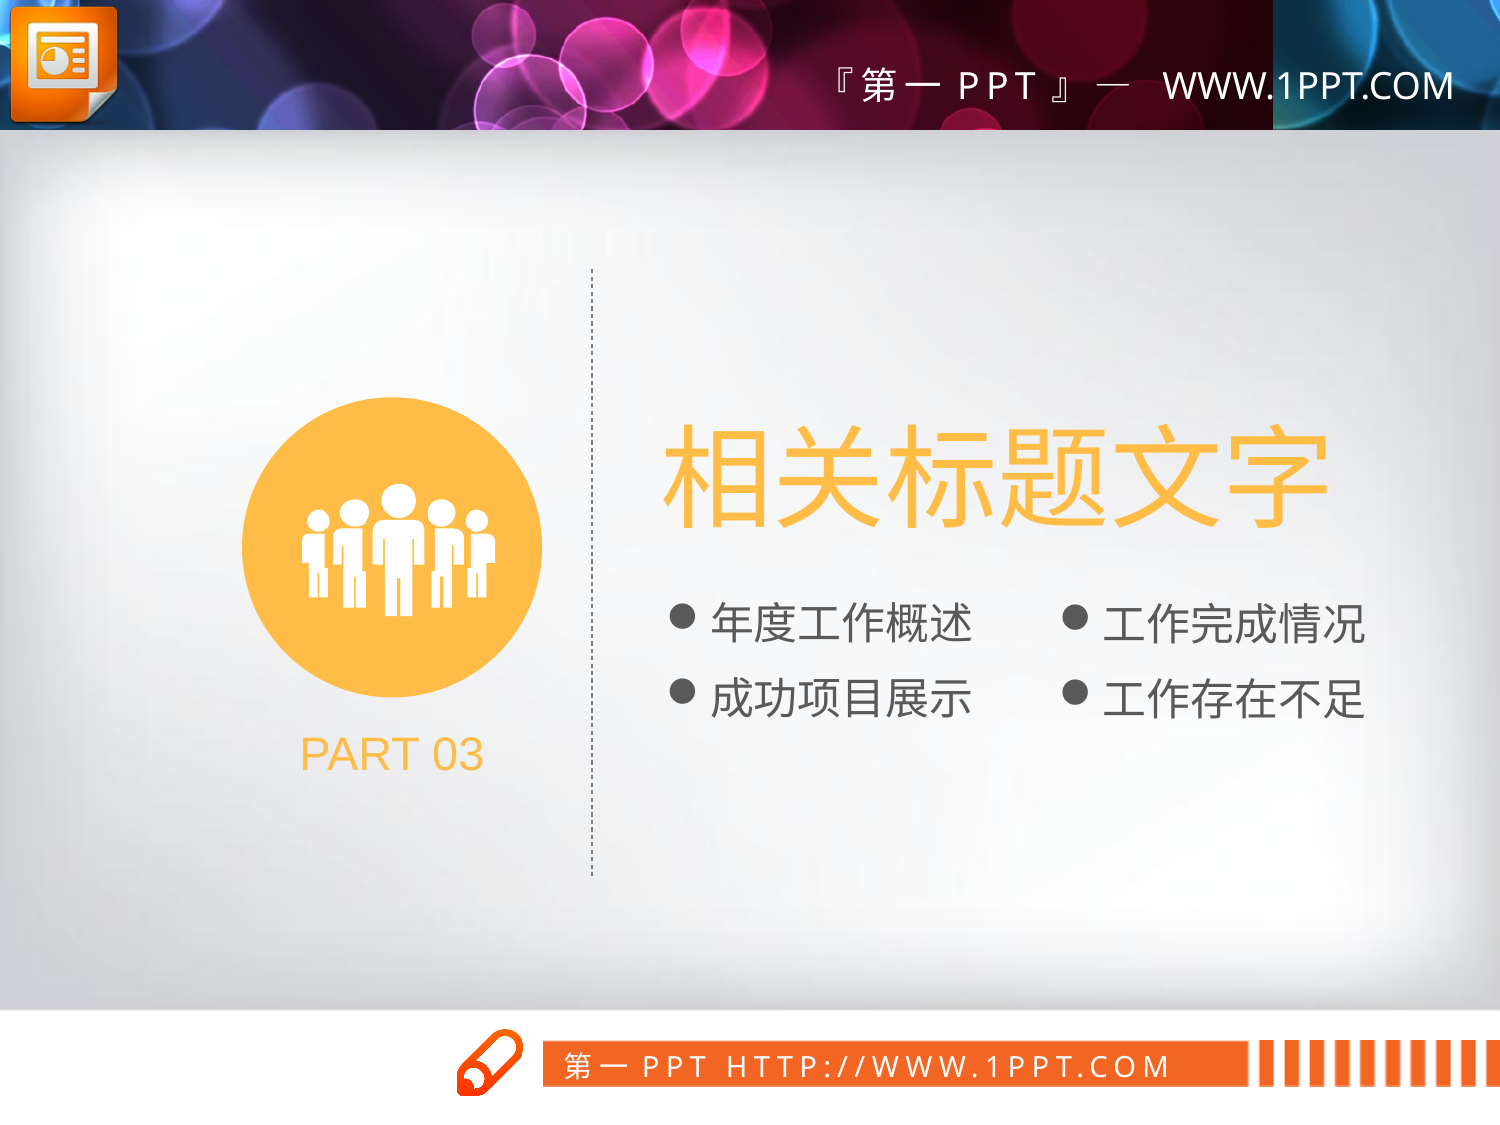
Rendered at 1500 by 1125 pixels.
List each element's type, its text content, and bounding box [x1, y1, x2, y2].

text_box 工作完成情况 [1058, 596, 1378, 650]
text_box 年度工作概述 [666, 596, 985, 649]
text_box 工作存在不足 [1058, 671, 1378, 725]
picture [0, 0, 1500, 1012]
picture [543, 1040, 1500, 1087]
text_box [241, 396, 543, 698]
text_box 成功项目展示 [666, 671, 1011, 724]
text_box PART 03 [287, 723, 497, 780]
text_box 相关标题文字 [645, 400, 1351, 550]
